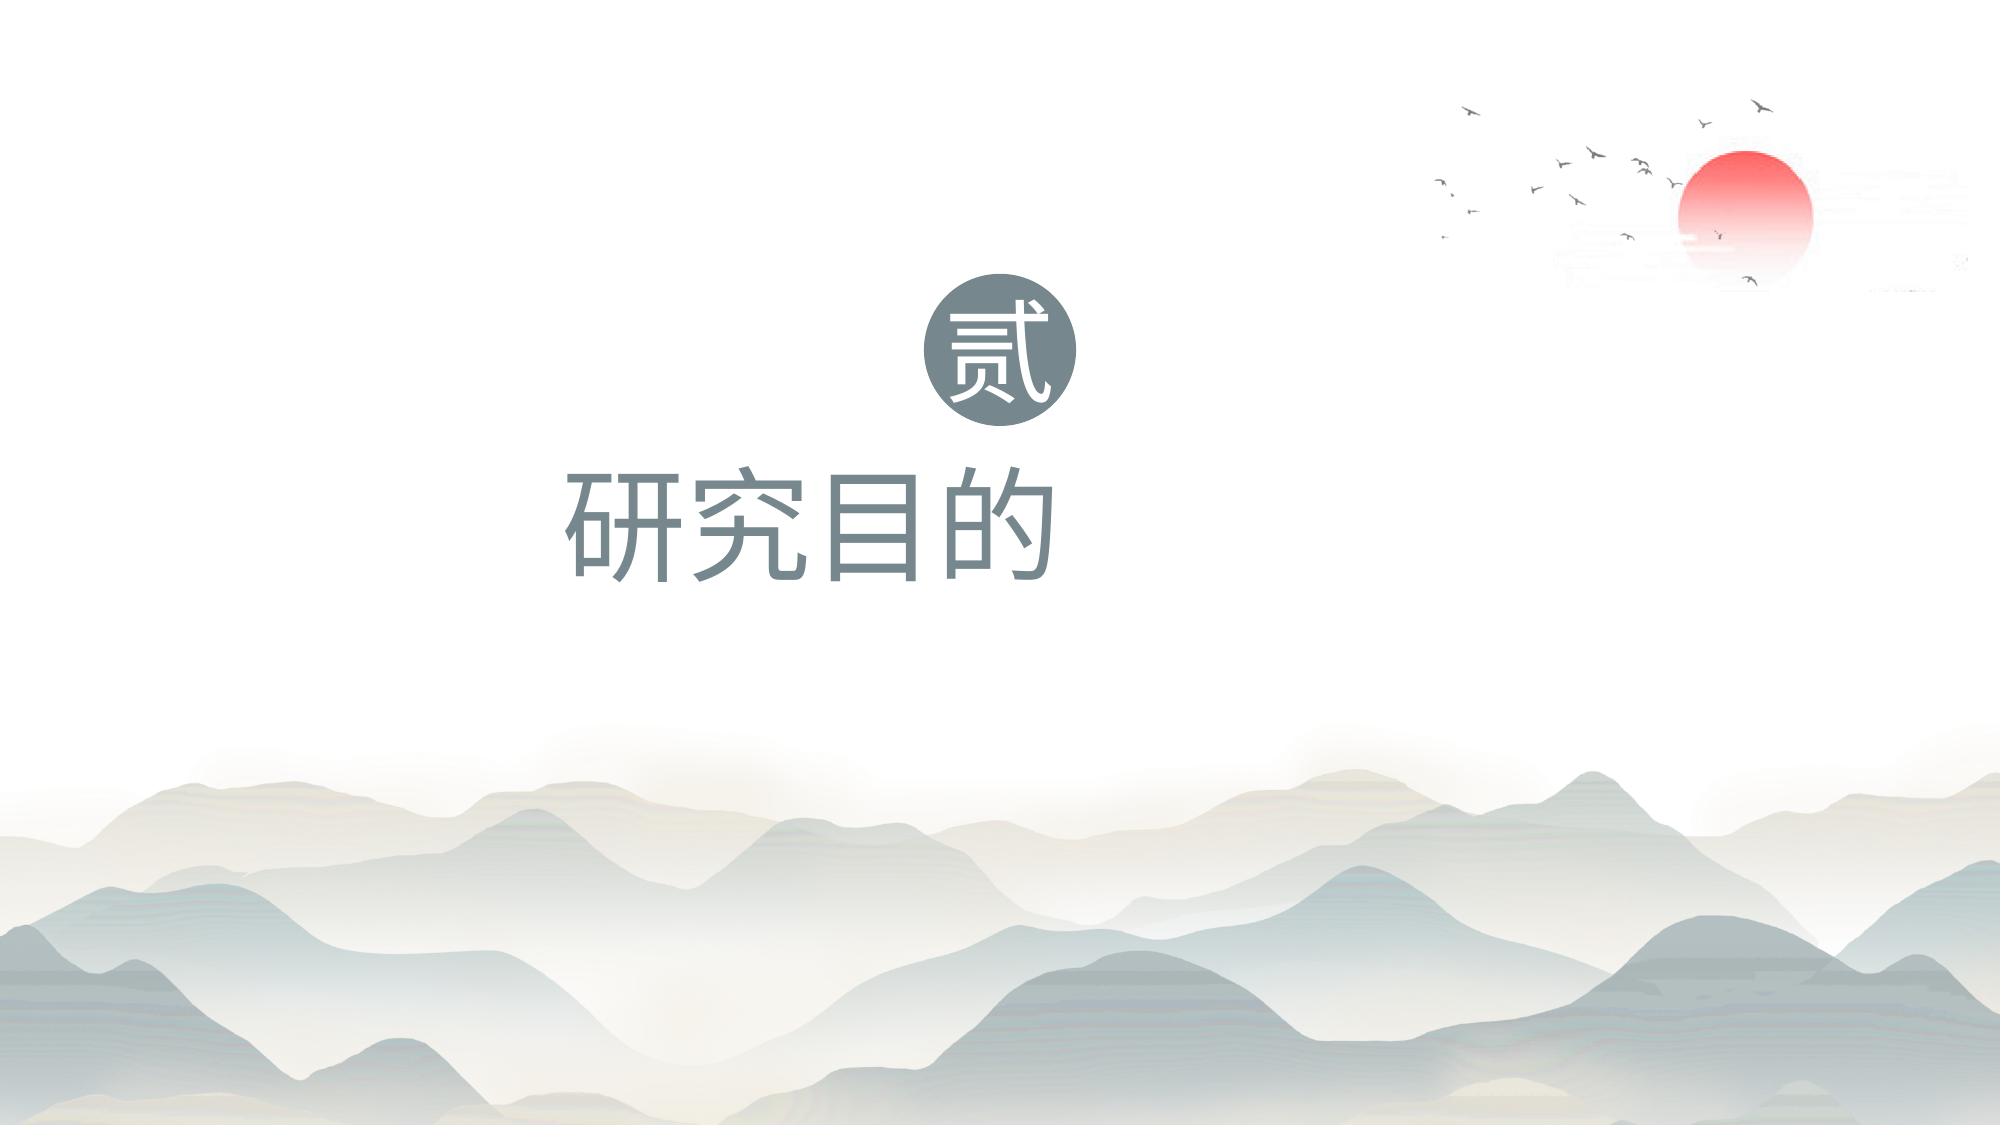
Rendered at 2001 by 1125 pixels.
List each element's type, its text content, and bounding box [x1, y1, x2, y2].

picture [0, 12, 2000, 1125]
text_box [922, 322, 928, 378]
text_box [1072, 322, 1078, 378]
text_box 贰 [928, 274, 1072, 424]
text_box 研究目的 [546, 425, 1454, 606]
